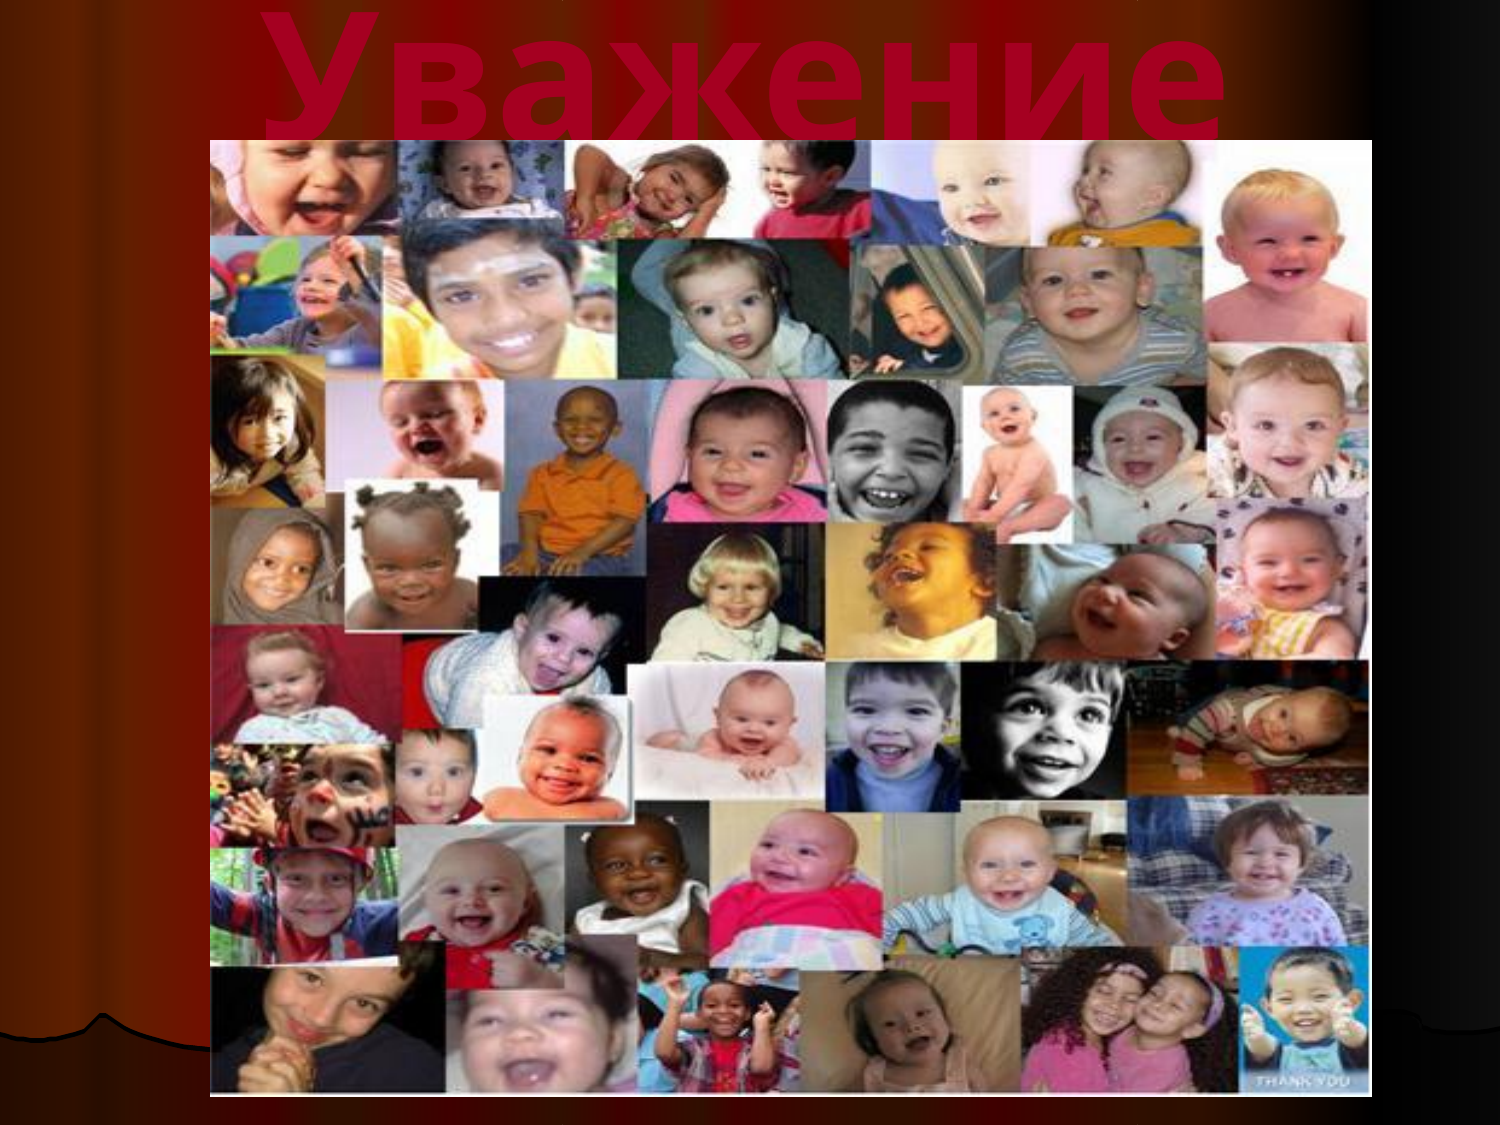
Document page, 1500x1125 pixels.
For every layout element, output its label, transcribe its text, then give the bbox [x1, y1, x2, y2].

picture [210, 140, 1372, 1097]
title Уважение [70, 0, 1421, 164]
